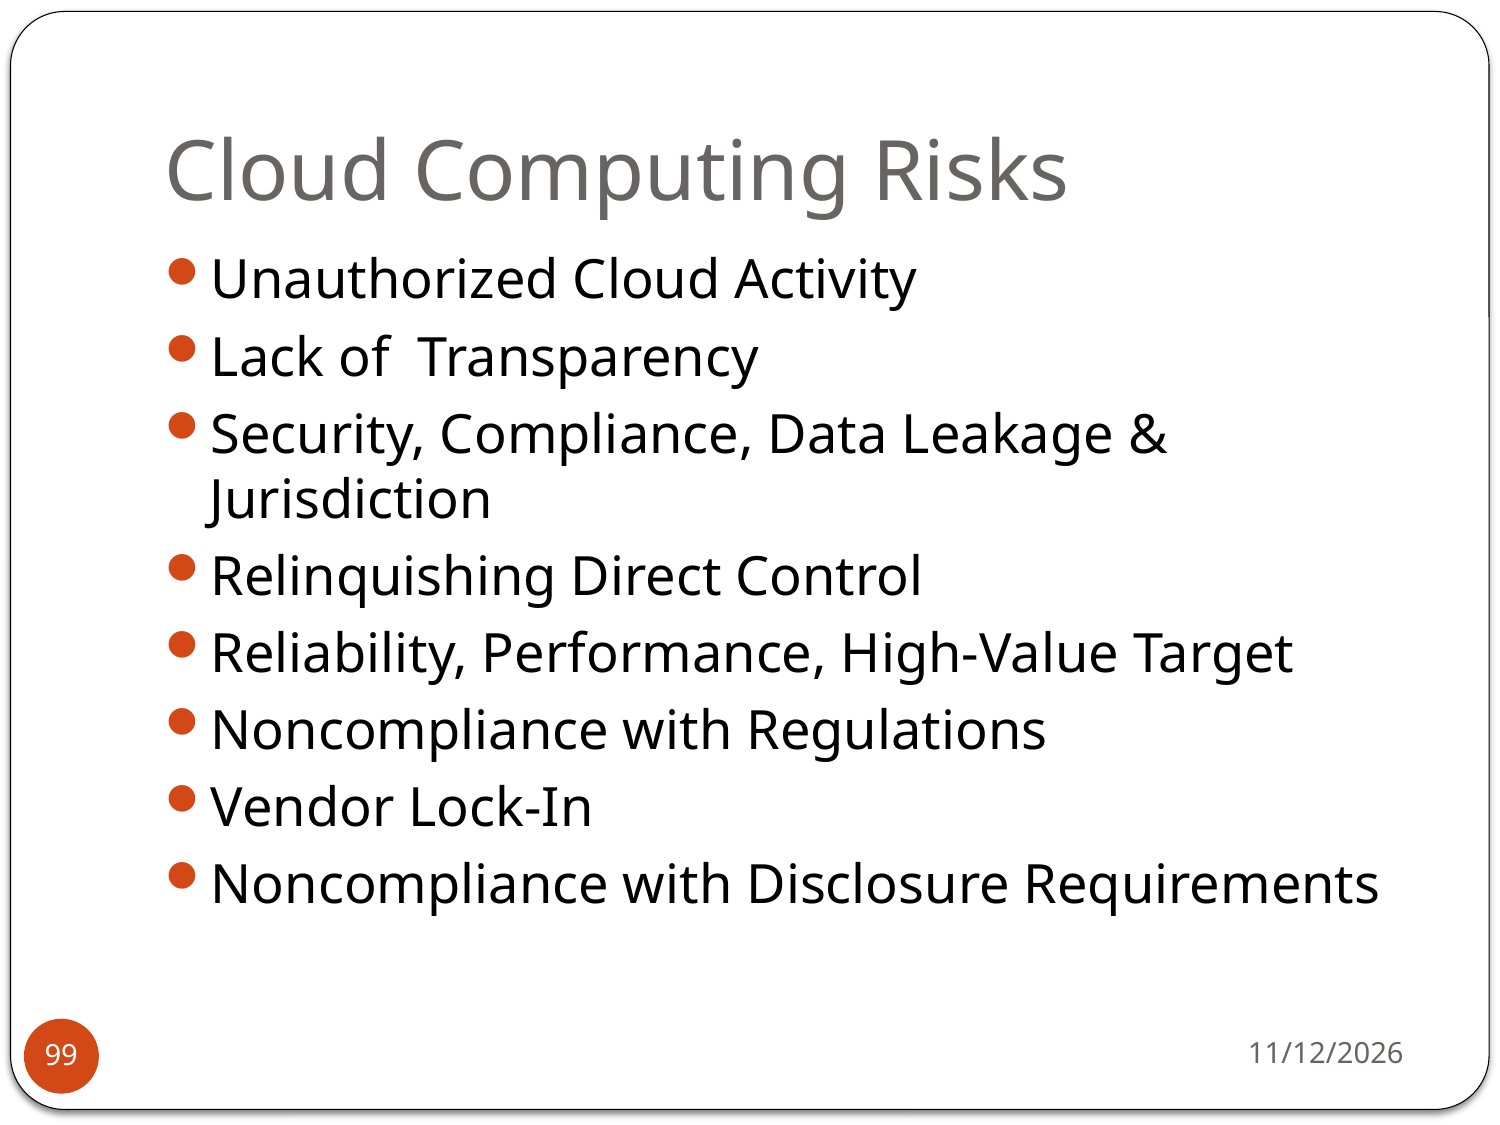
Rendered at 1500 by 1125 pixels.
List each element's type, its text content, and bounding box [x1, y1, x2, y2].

title Cloud Computing Risks [150, 45, 1425, 233]
list Unauthorized Cloud Activity Lack of Transparency Security, Compliance, Data Leakage & Jurisdiction Relinquishing Direct Control Reliability, Performance, High-Value Target Noncompliance with Regulations Vendor Lock-In Noncompliance with Disclosure Requirements [150, 237, 1425, 988]
slide_number 99 [23, 1018, 99, 1094]
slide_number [1012, 1015, 1419, 1094]
